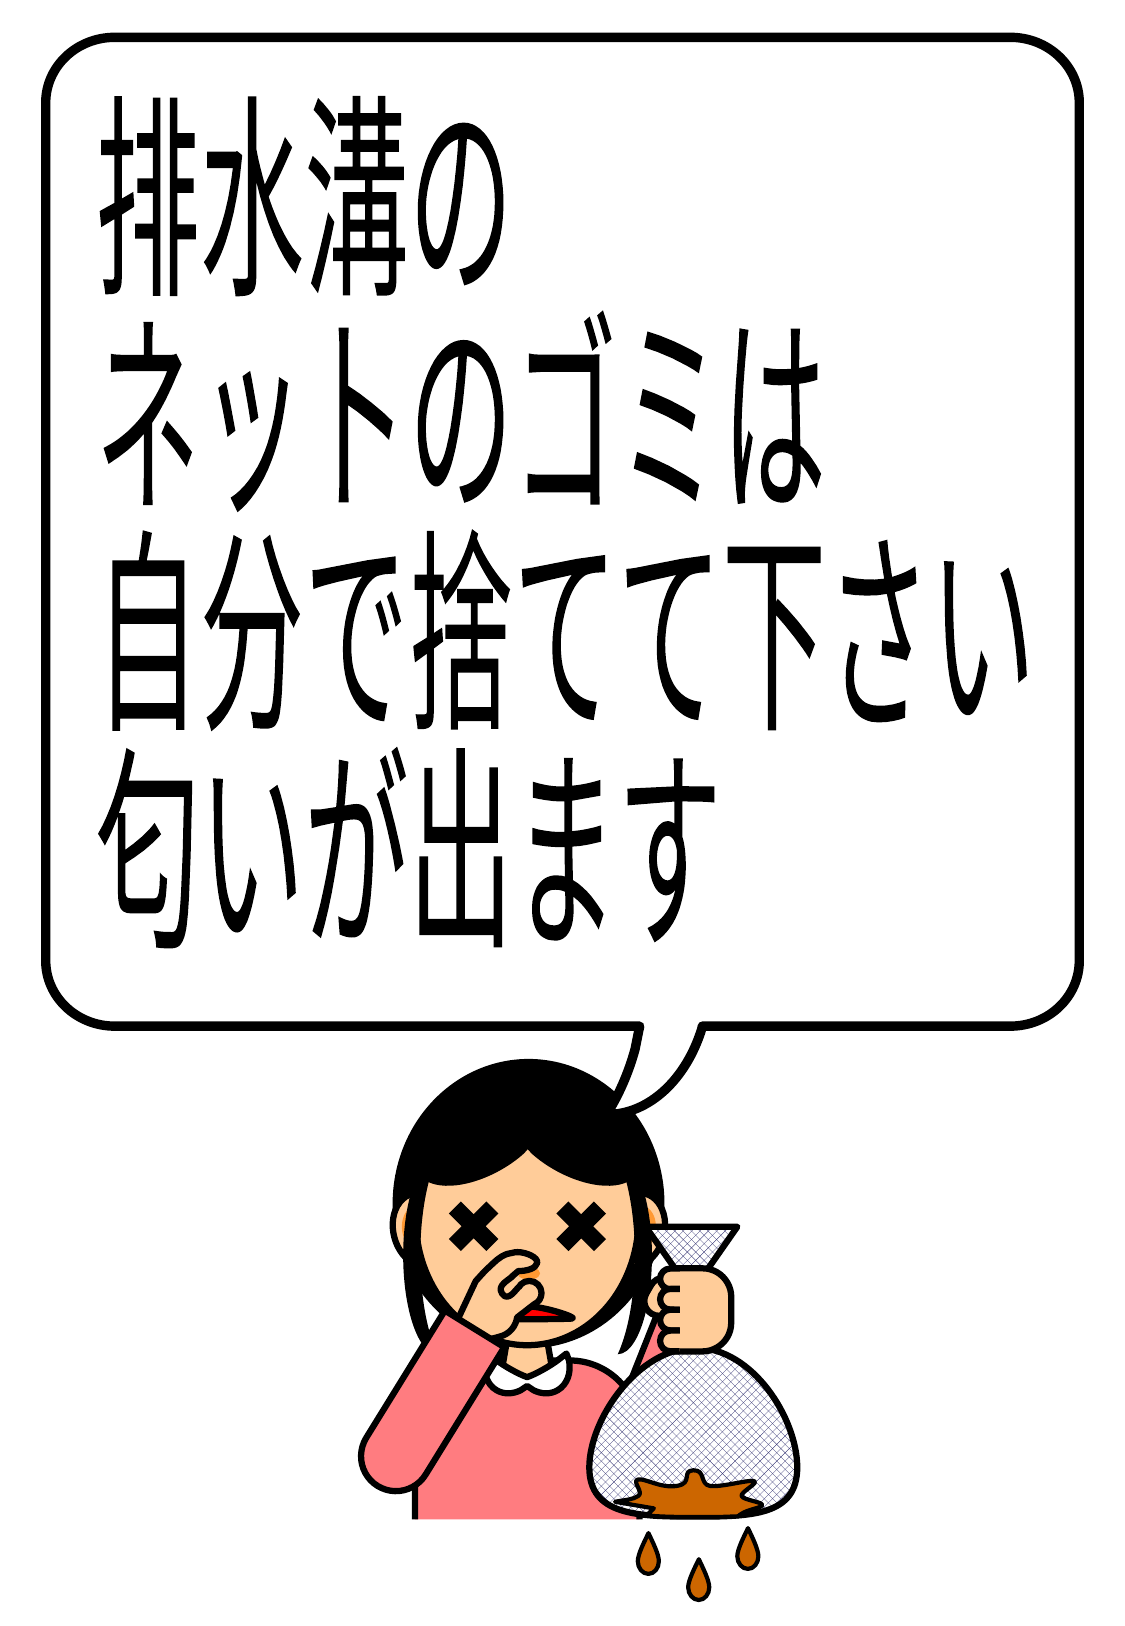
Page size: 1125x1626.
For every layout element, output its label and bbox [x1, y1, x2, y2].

text_box [390, 1061, 798, 1601]
text_box [45, 37, 1080, 1060]
